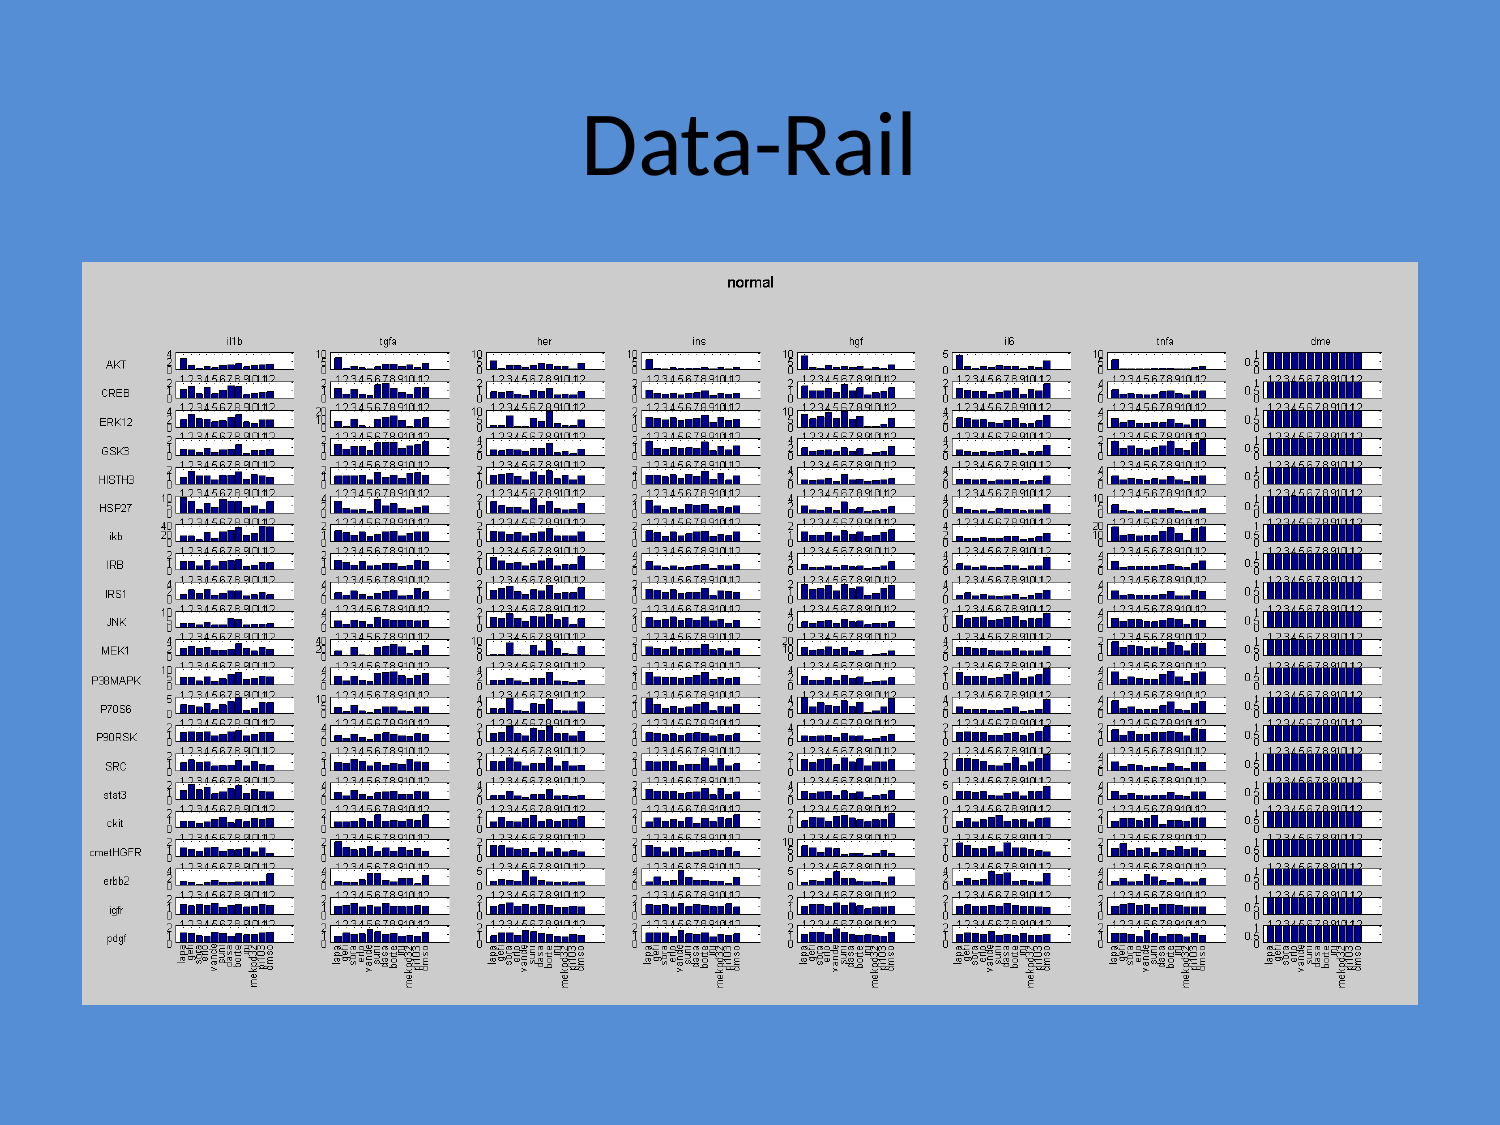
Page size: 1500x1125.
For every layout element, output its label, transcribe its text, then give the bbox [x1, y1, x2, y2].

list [82, 262, 1418, 1006]
title Data-Rail [75, 45, 1425, 233]
